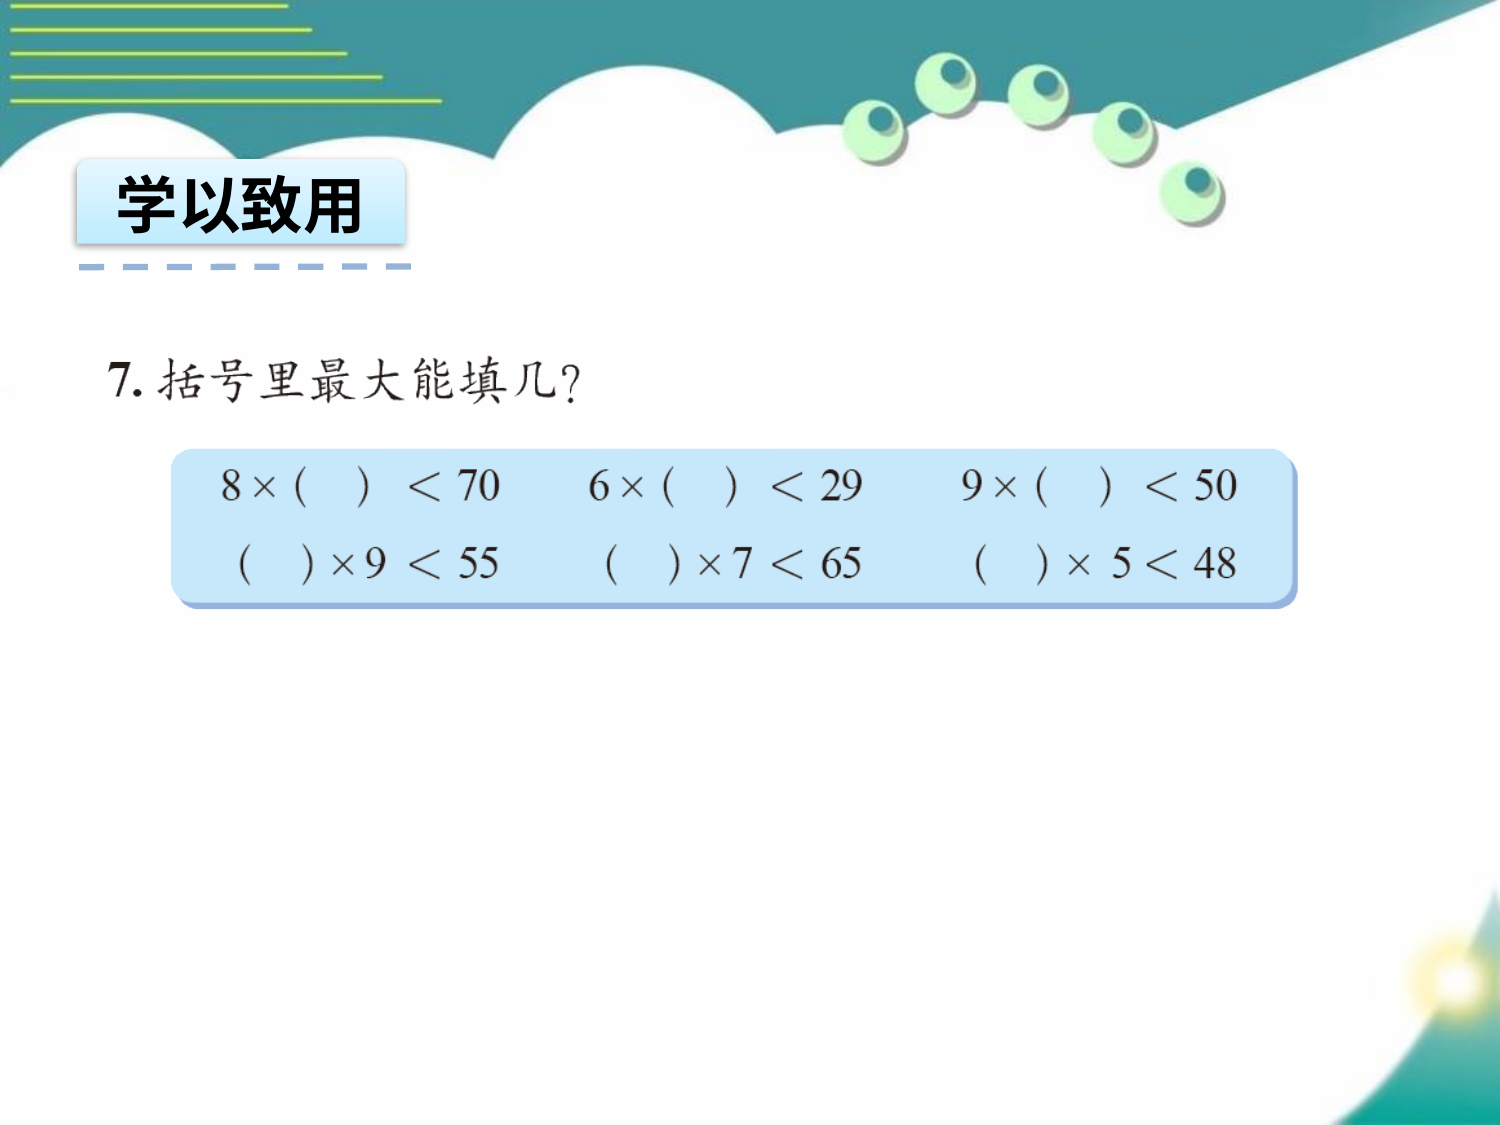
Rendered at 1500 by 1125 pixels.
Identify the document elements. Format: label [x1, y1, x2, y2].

text_box [76, 158, 420, 268]
picture [0, 0, 1500, 1125]
